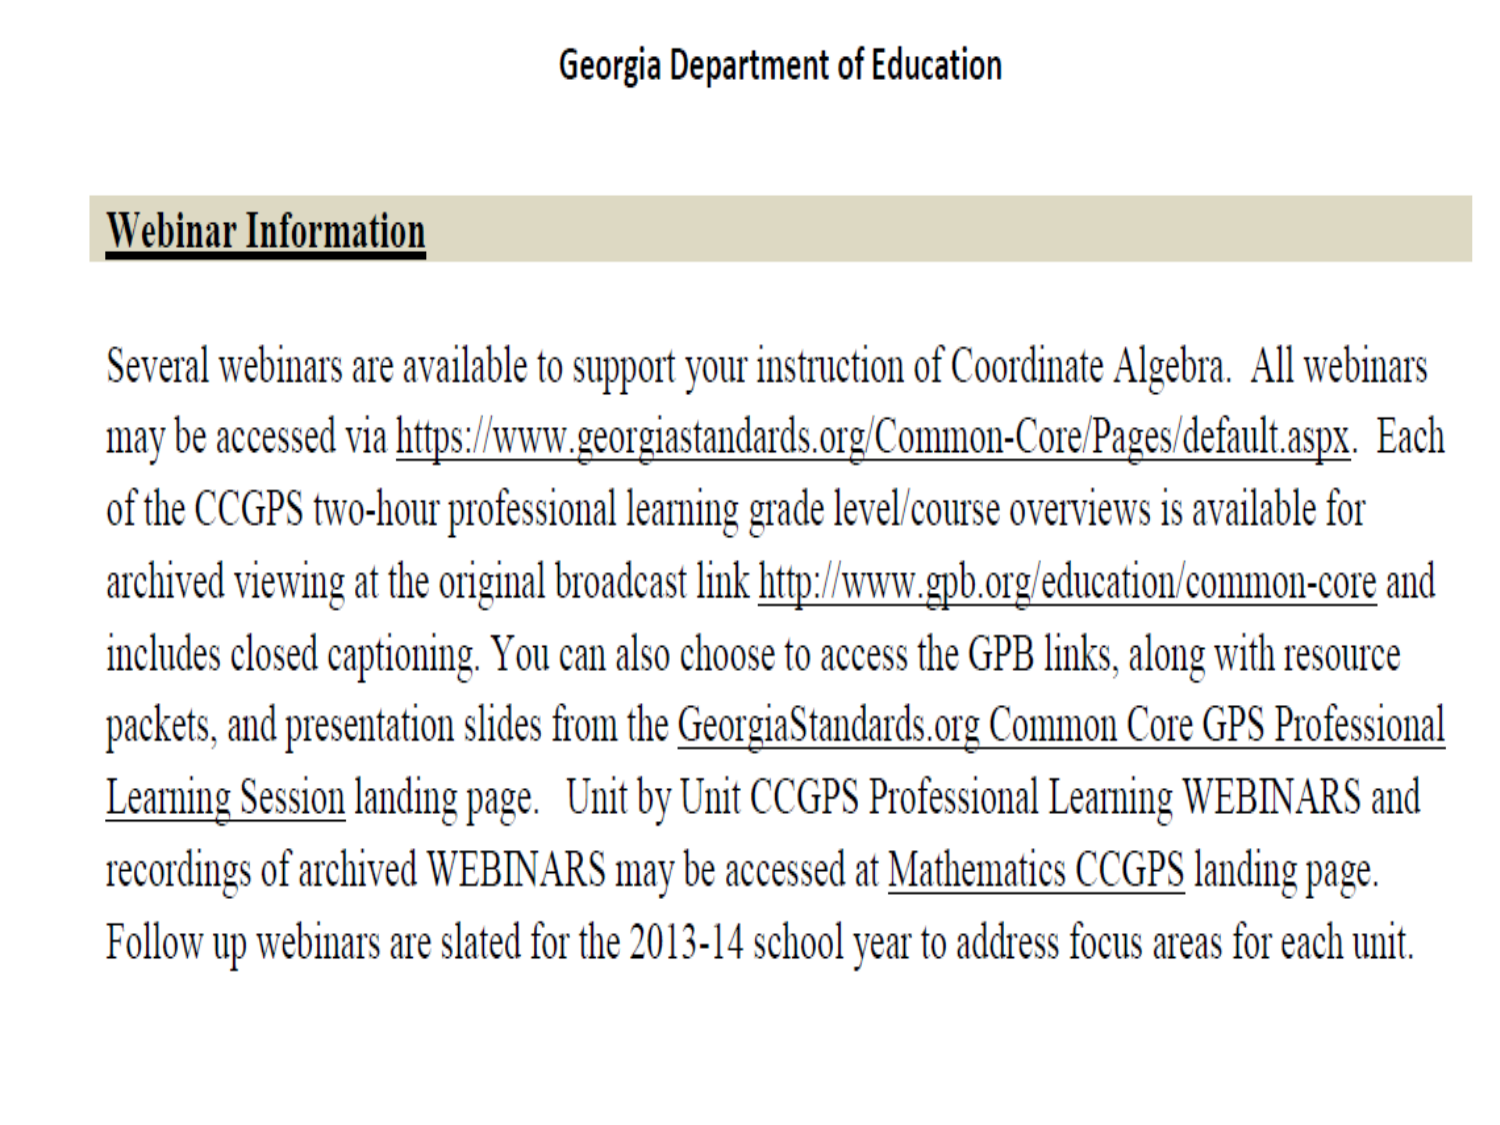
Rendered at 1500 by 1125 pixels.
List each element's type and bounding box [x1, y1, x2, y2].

picture [37, 0, 1476, 1013]
